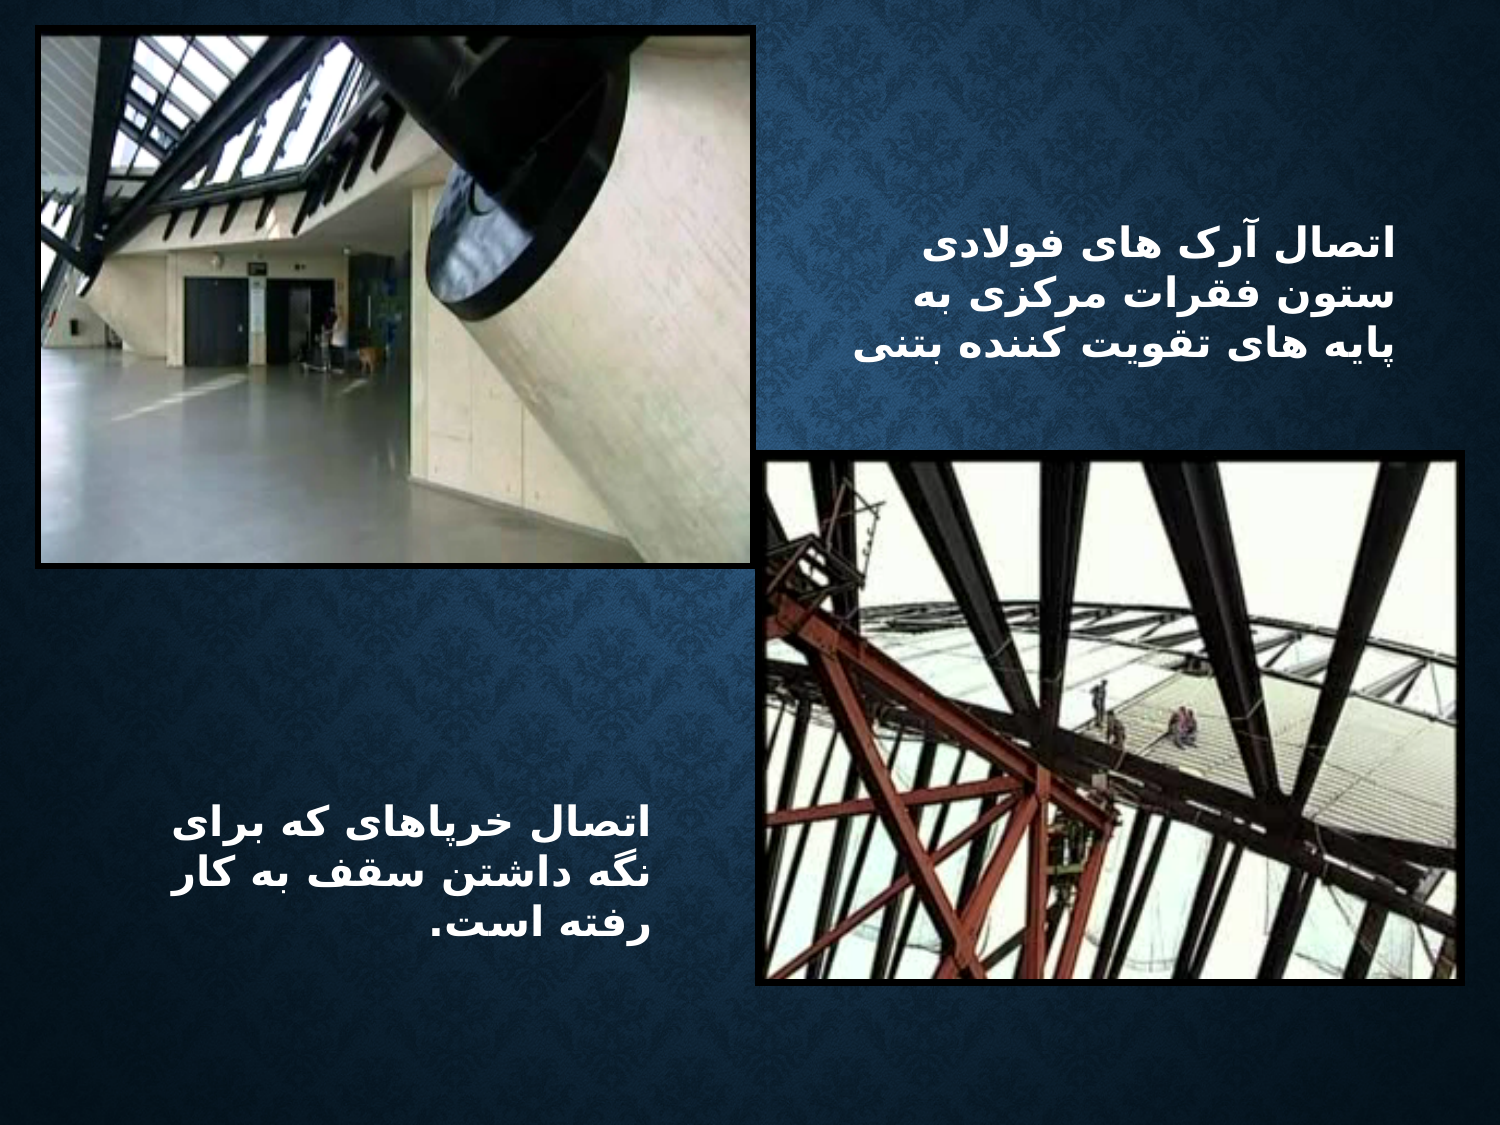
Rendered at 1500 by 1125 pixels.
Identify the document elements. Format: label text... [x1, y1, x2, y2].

picture [761, 455, 1460, 980]
text_box اتصال آرک های فولادی ستون فقرات مرکزی به پایه های تقویت کننده بتنی [832, 208, 1412, 373]
text_box اتصال خرپاهای که برای نگه داشتن سقف به کار رفته است. [88, 786, 668, 952]
picture [40, 30, 751, 564]
